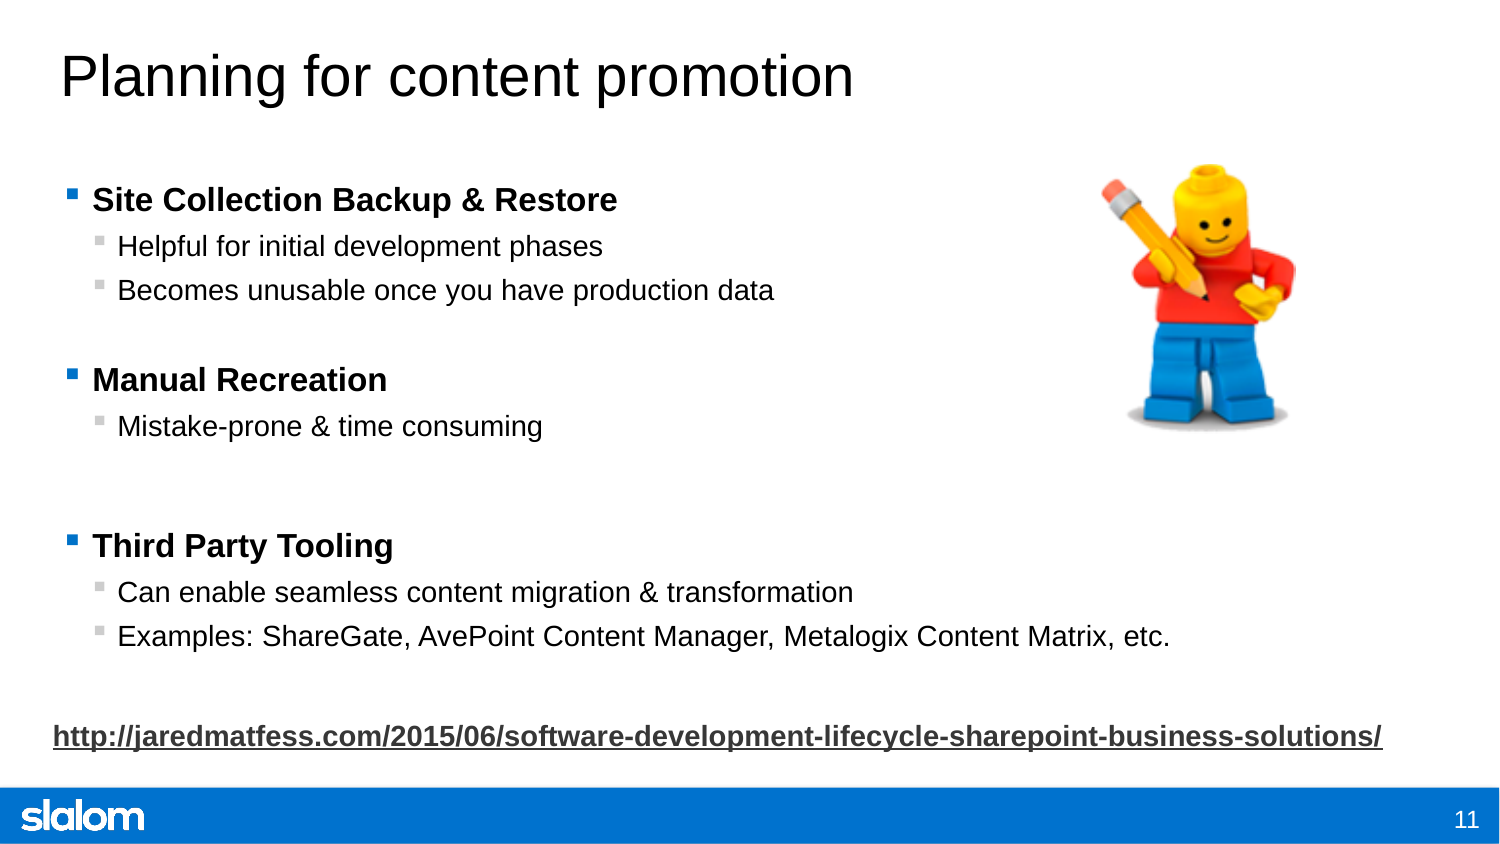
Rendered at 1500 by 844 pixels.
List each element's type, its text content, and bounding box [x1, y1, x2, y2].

slide_number 11 [1144, 806, 1495, 831]
picture [1100, 164, 1296, 434]
picture [21, 799, 144, 831]
list Site Collection Backup & Restore Helpful for initial development phases Becomes unusable once you have production data Manual Recreation Mistake-prone & time consuming Third Party Tooling Can enable seamless content migration & transformation Examples: ShareGate, AvePoint Content Manager, Metalogix Content Matrix, etc. [64, 175, 1436, 693]
title Planning for content promotion [38, 34, 1463, 118]
text_box http://jaredmatfess.com/2015/06/software-development-lifecycle-sharepoint-business-solutions/ [38, 709, 1407, 760]
